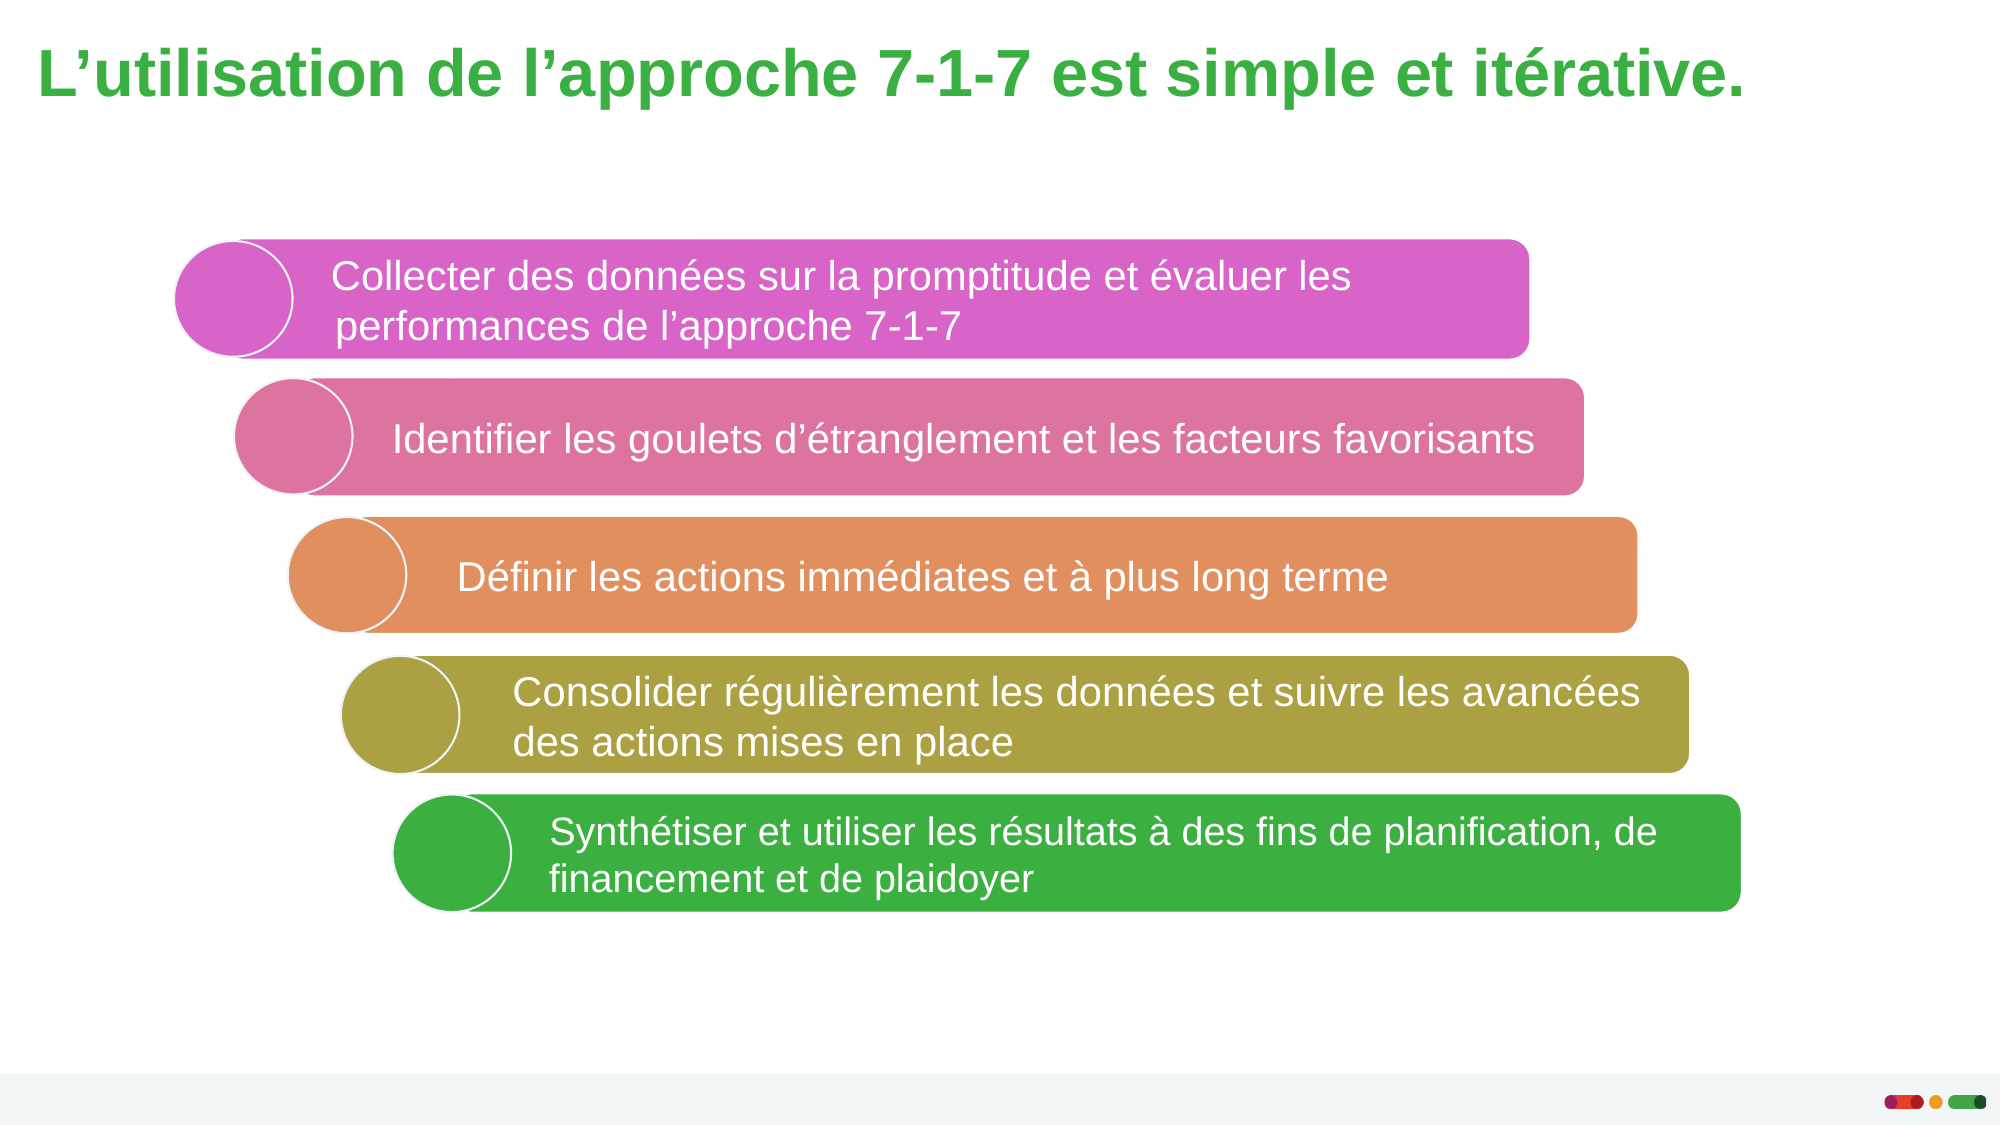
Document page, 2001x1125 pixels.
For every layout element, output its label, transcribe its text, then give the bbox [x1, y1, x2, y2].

text_box Synthétiser et utiliser les résultats à des fins de planification, de financement et de plaidoyer [466, 793, 1742, 913]
text_box Collecter des données sur la promptitude et évaluer les performances de l’approche 7-1-7 [234, 238, 1531, 360]
text_box [339, 654, 461, 776]
text_box [391, 793, 513, 914]
text_box [233, 377, 354, 496]
text_box L’utilisation de l’approche 7-1-7 est simple et itérative. [22, 22, 1852, 201]
text_box [173, 239, 294, 358]
text_box [286, 516, 408, 635]
text_box Définir les actions immédiates et à plus long terme [361, 515, 1639, 634]
text_box Identifier les goulets d’étranglement et les facteurs favorisants [307, 377, 1586, 497]
text_box Consolider régulièrement les données et suivre les avancées des actions mises en place [413, 654, 1691, 775]
